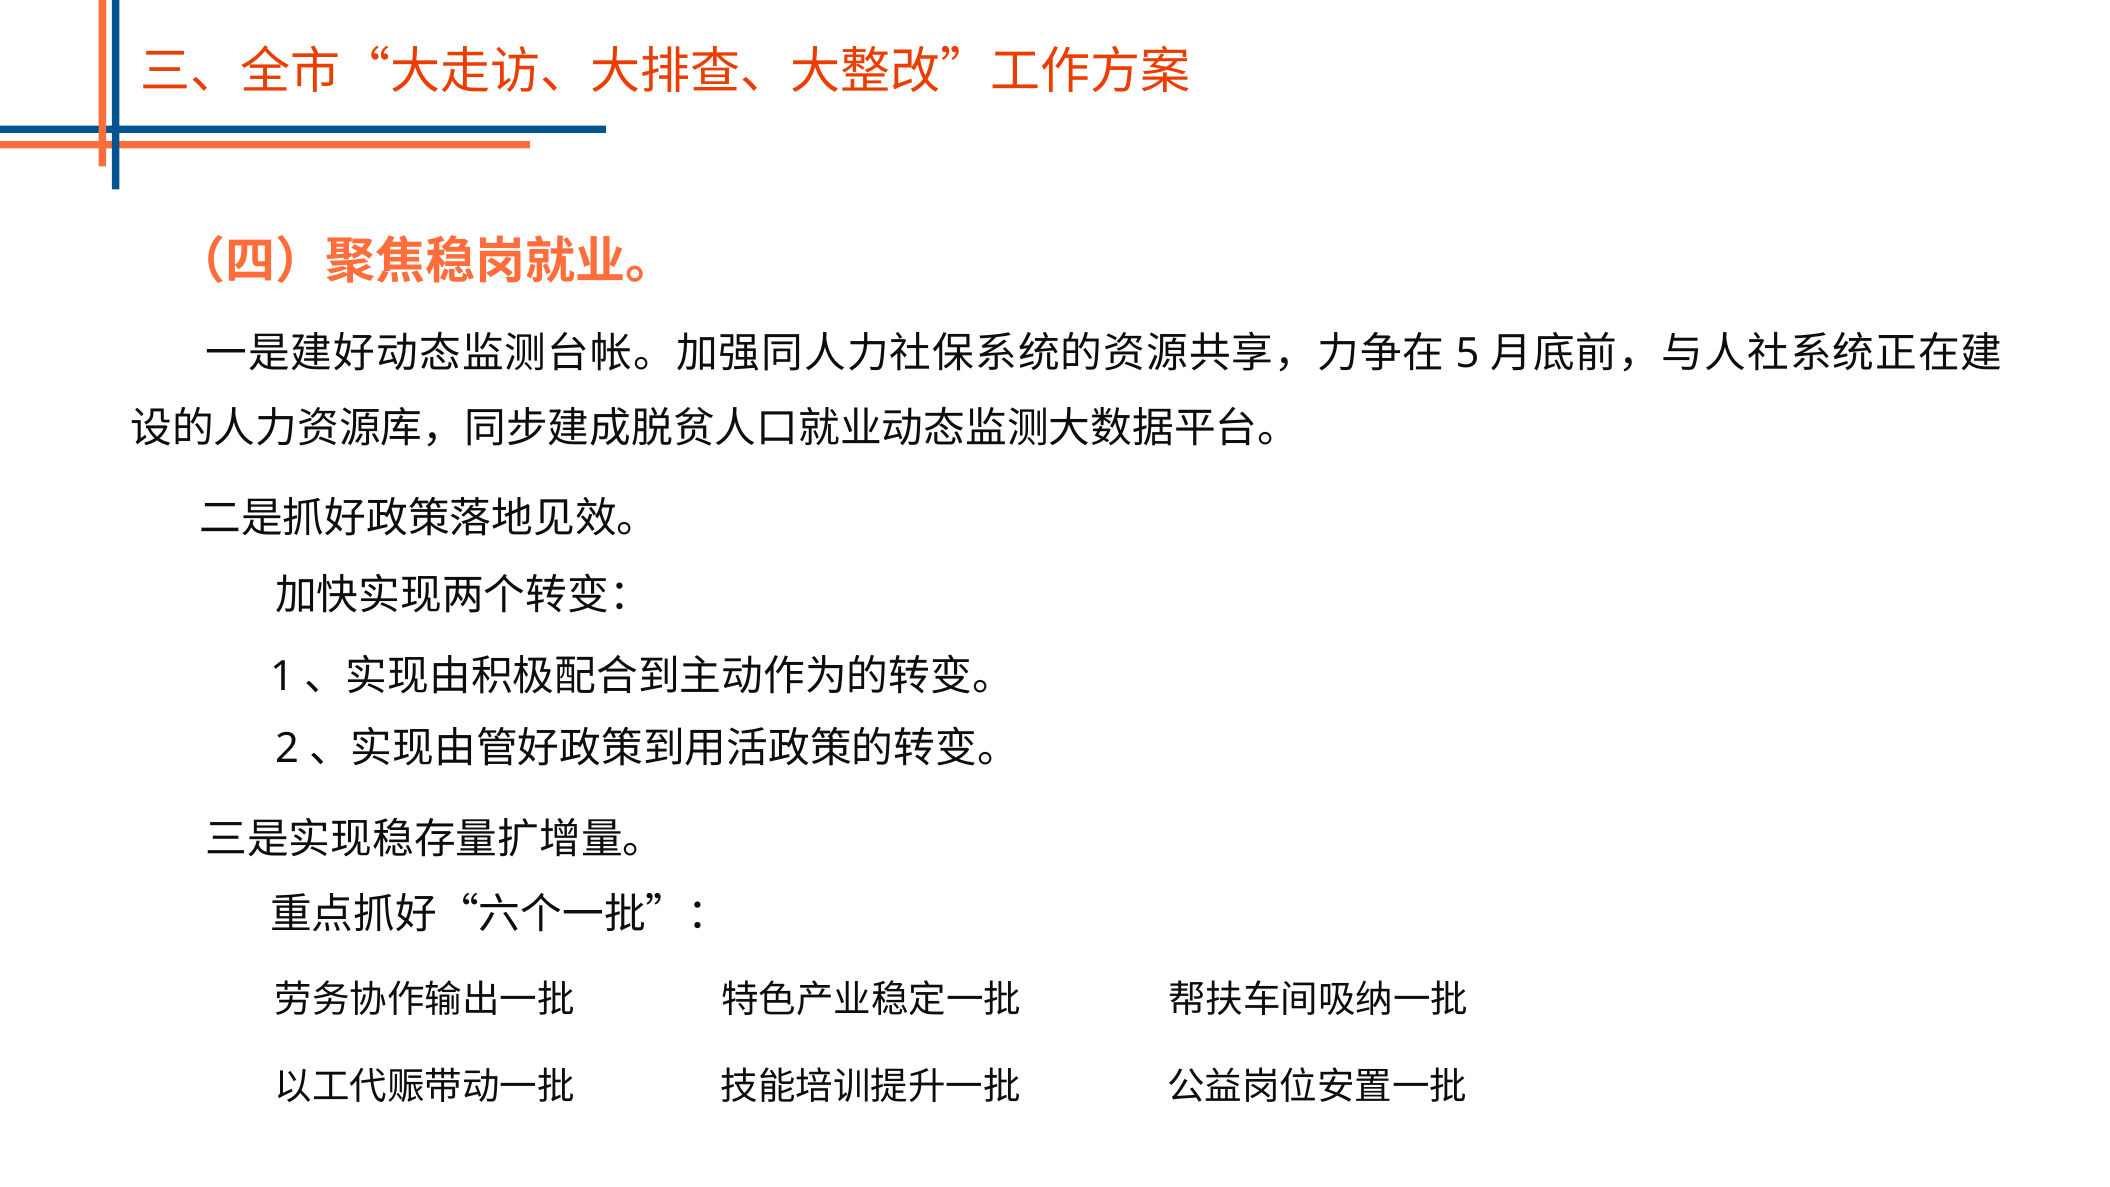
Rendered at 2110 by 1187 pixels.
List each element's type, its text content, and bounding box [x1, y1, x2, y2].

text_box 特色产业稳定一批 [631, 944, 1053, 1028]
text_box 帮扶车间吸纳一批 [1078, 944, 1500, 1028]
text_box 以工代赈带动一批 [184, 1031, 606, 1115]
text_box 加快实现两个转变： [185, 549, 1058, 616]
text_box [0, 0, 1457, 190]
text_box 二是抓好政策落地见效。 [109, 458, 2012, 549]
text_box 一是建好动态监测台帐。加强同人力社保系统的资源共享，力争在5月底前，与人社系统正在建设的人力资源库，同步建成脱贫人口就业动态监测大数据平台。 [115, 293, 2018, 459]
text_box 技能培训提升一批 [631, 1031, 1053, 1115]
text_box 1、实现由积极配合到主动作为的转变。 [180, 616, 2083, 707]
text_box （四）聚焦稳岗就业。 [86, 190, 1988, 296]
text_box 公益岗位安置一批 [1077, 1031, 1499, 1115]
text_box 重点抓好“六个一批”： [180, 854, 1053, 945]
text_box 劳务协作输出一批 [184, 944, 606, 1028]
text_box 2、实现由管好政策到用活政策的转变。 [185, 688, 2088, 778]
text_box 三是实现稳存量扩增量。 [115, 779, 2018, 870]
